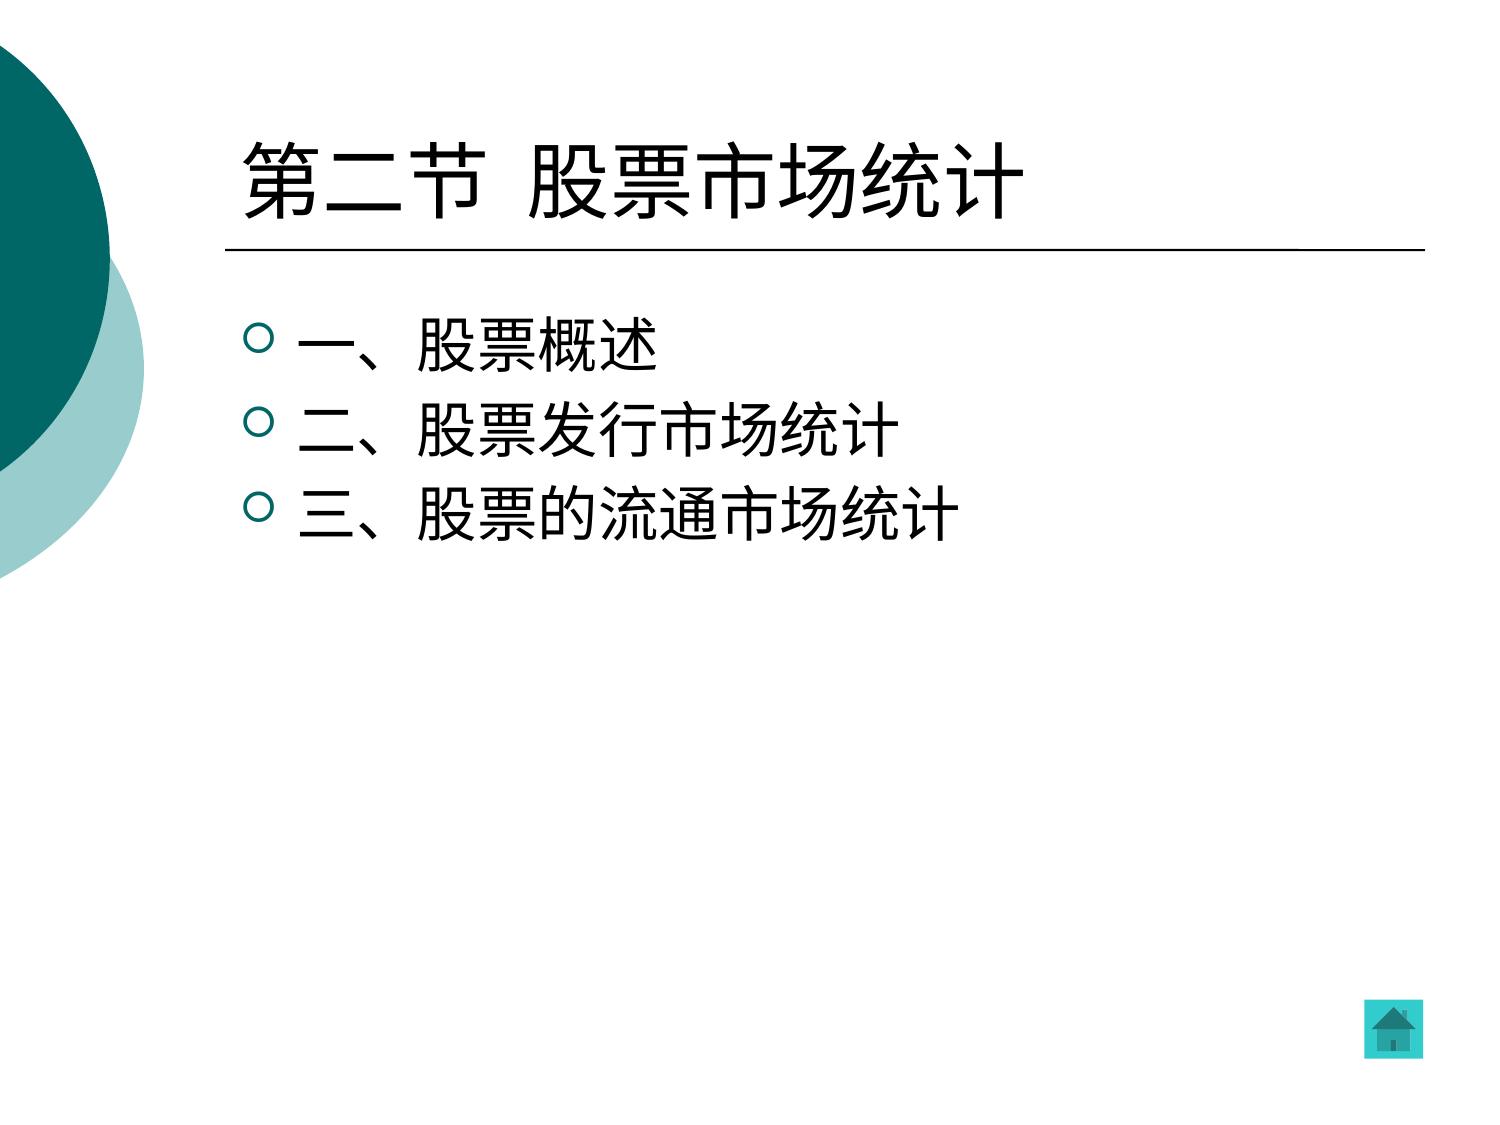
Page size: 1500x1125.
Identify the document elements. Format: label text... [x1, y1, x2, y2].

title 第二节 股票市场统计 [224, 49, 1425, 238]
list 一、股票概述 二、股票发行市场统计 三、股票的流通市场统计 [224, 299, 1425, 975]
text_box [1364, 999, 1424, 1059]
table_cell 1 [1378, 1030, 1410, 1051]
